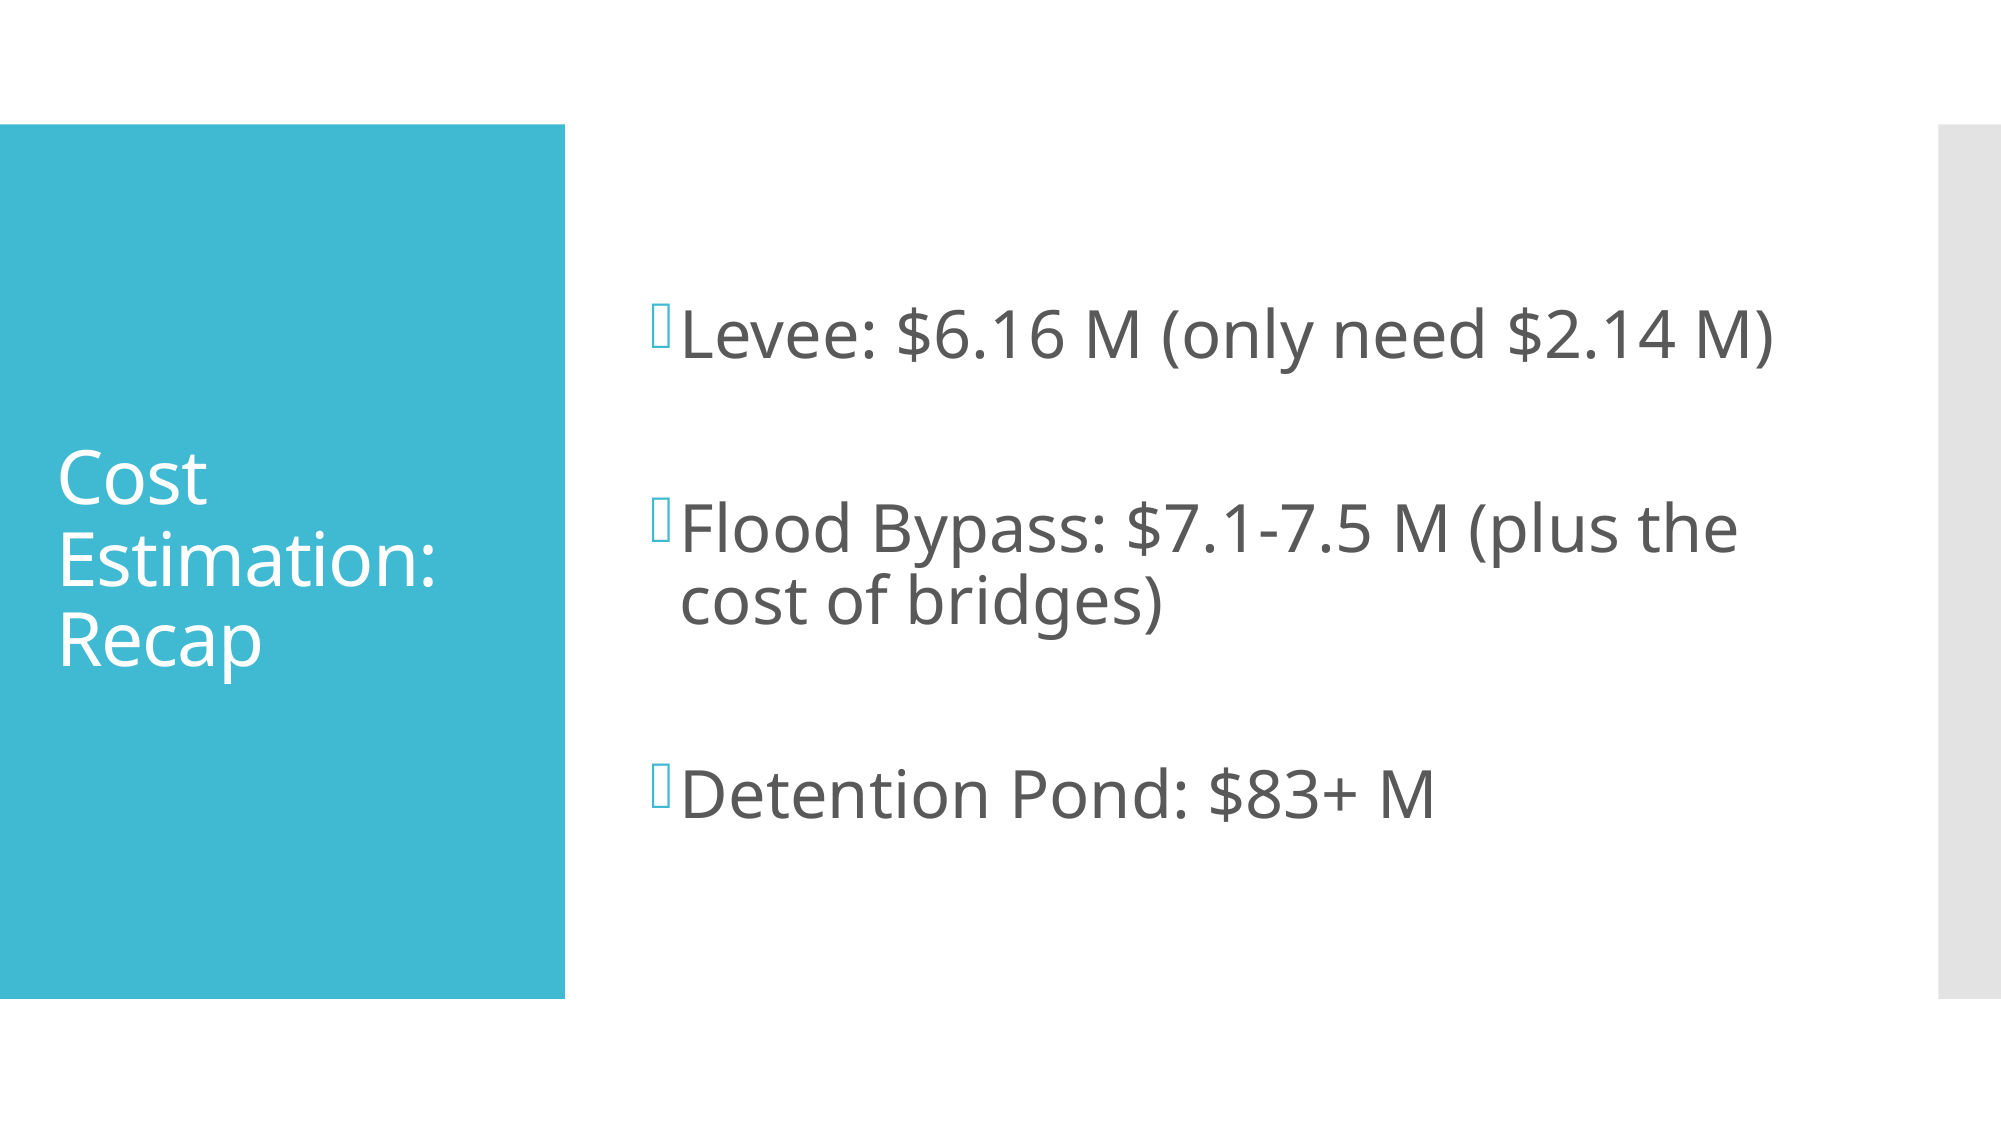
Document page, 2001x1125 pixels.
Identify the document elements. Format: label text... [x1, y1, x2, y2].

list Levee: $6.16 M (only need $2.14 M) Flood Bypass: $7.1-7.5 M (plus the cost of bridges) Detention Pond: $83+ M [634, 152, 1835, 982]
title Cost Estimation: Recap [41, 184, 525, 940]
